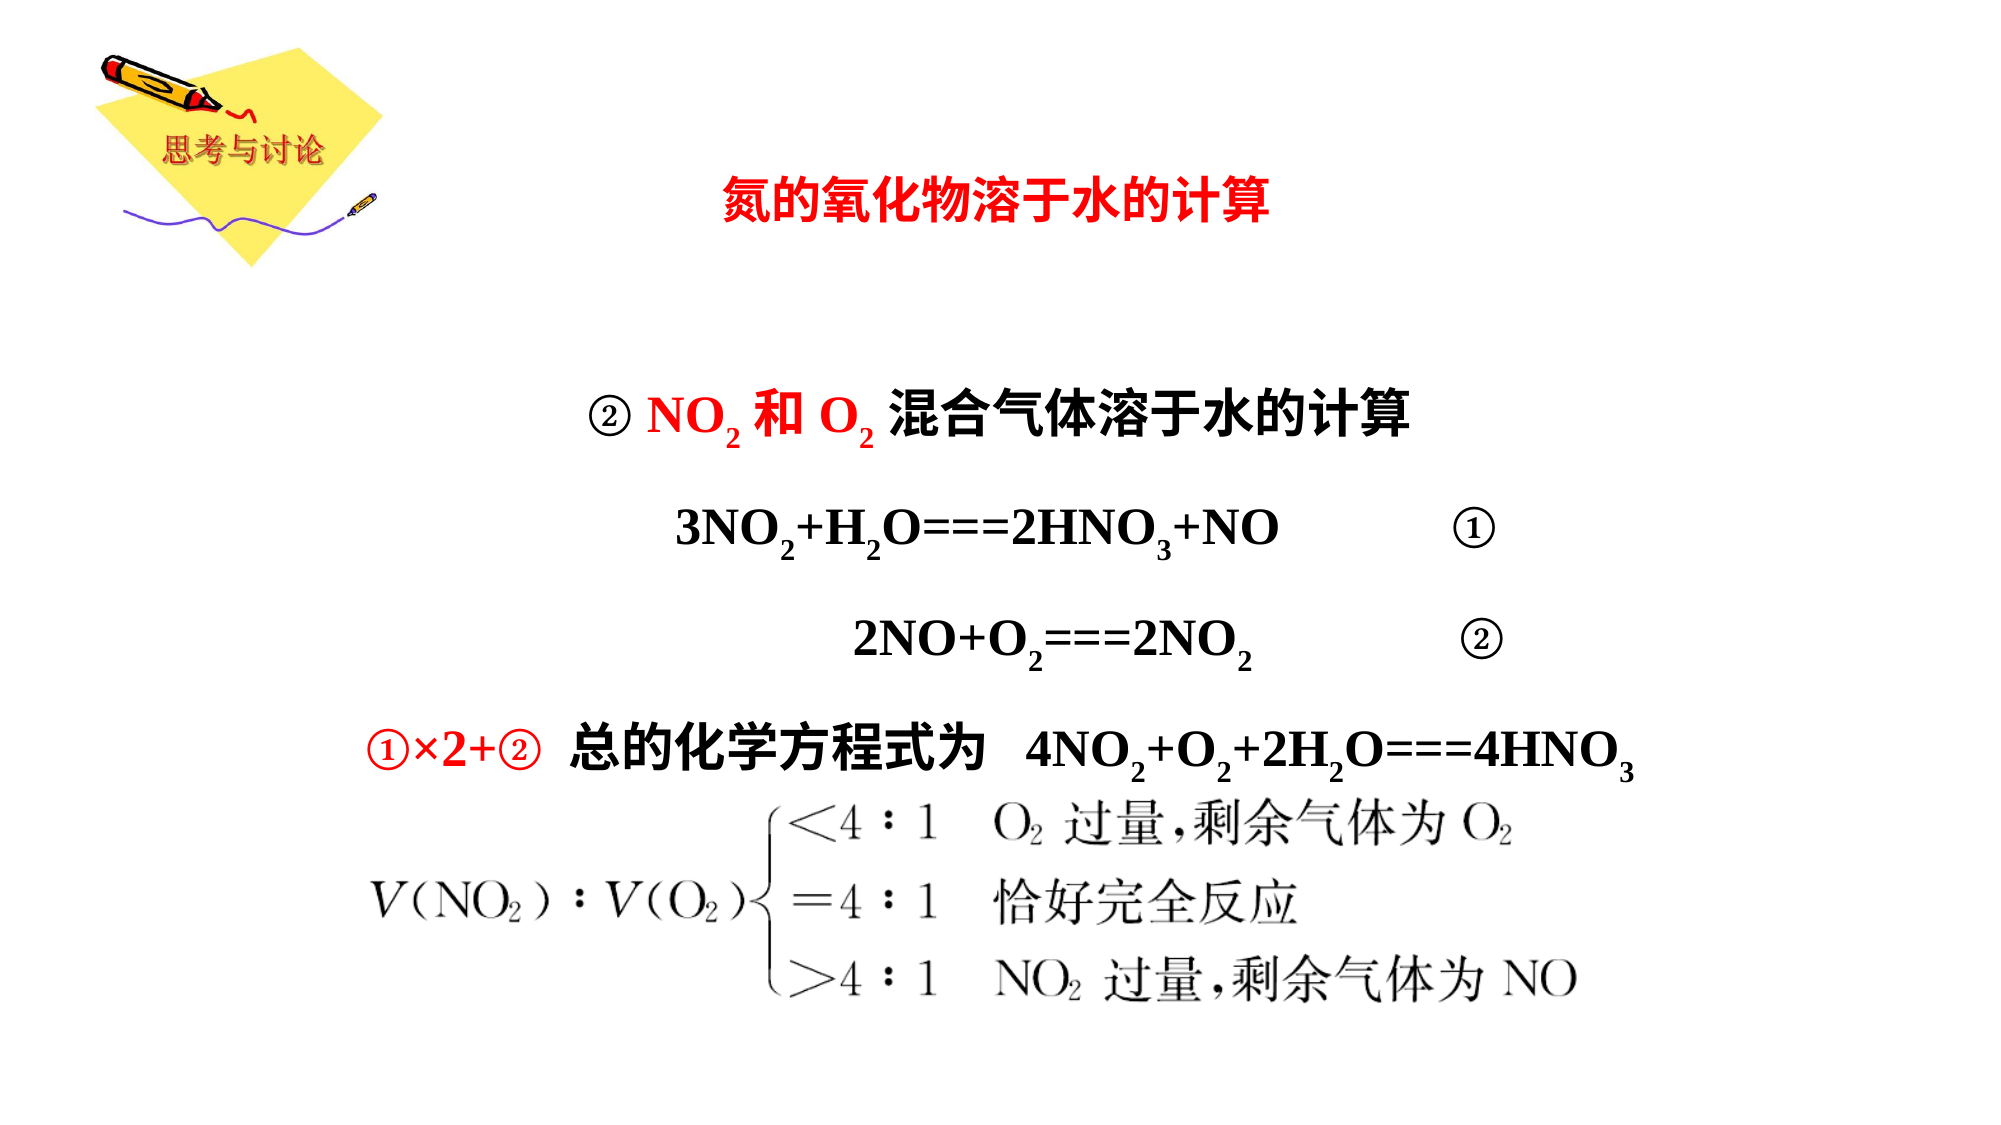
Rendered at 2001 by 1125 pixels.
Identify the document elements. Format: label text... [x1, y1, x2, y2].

text_box 氮的氧化物溶于水的计算 [707, 131, 1287, 237]
picture [94, 47, 390, 269]
picture [358, 782, 1587, 1018]
text_box ② NO2和O2混合气体溶于水的计算 3NO2+H2O===2HNO3+NO ① 2NO+O2===2NO2 ② ①×2+② 总的化学方程式为 4NO2+O2+2H2O===4HNO3 [99, 336, 1901, 797]
